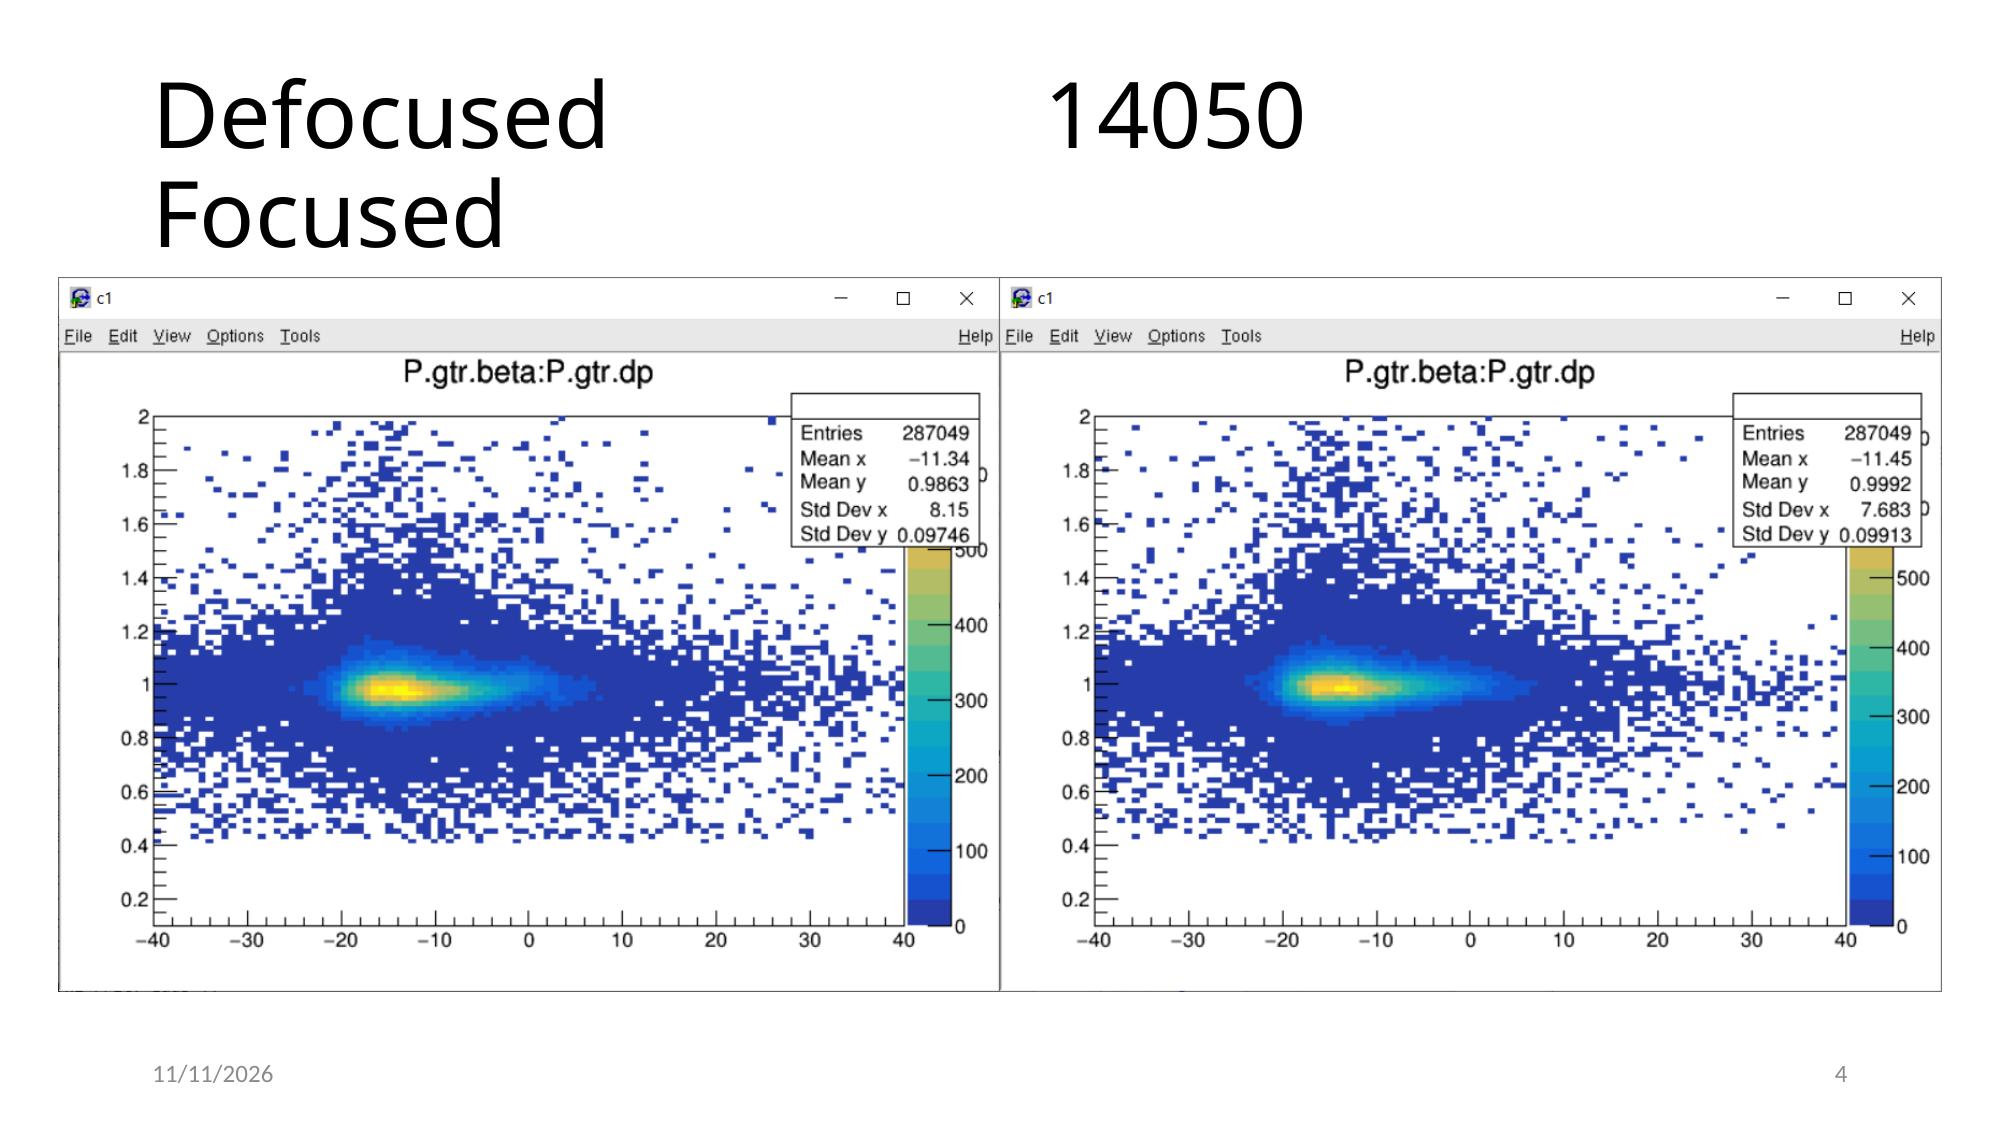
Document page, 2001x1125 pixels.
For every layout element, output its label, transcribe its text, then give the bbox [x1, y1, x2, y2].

picture [999, 277, 1942, 992]
title Defocused 14050 Focused [137, 59, 1863, 277]
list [58, 277, 999, 992]
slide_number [137, 1042, 588, 1103]
slide_number 4 [1412, 1042, 1863, 1103]
